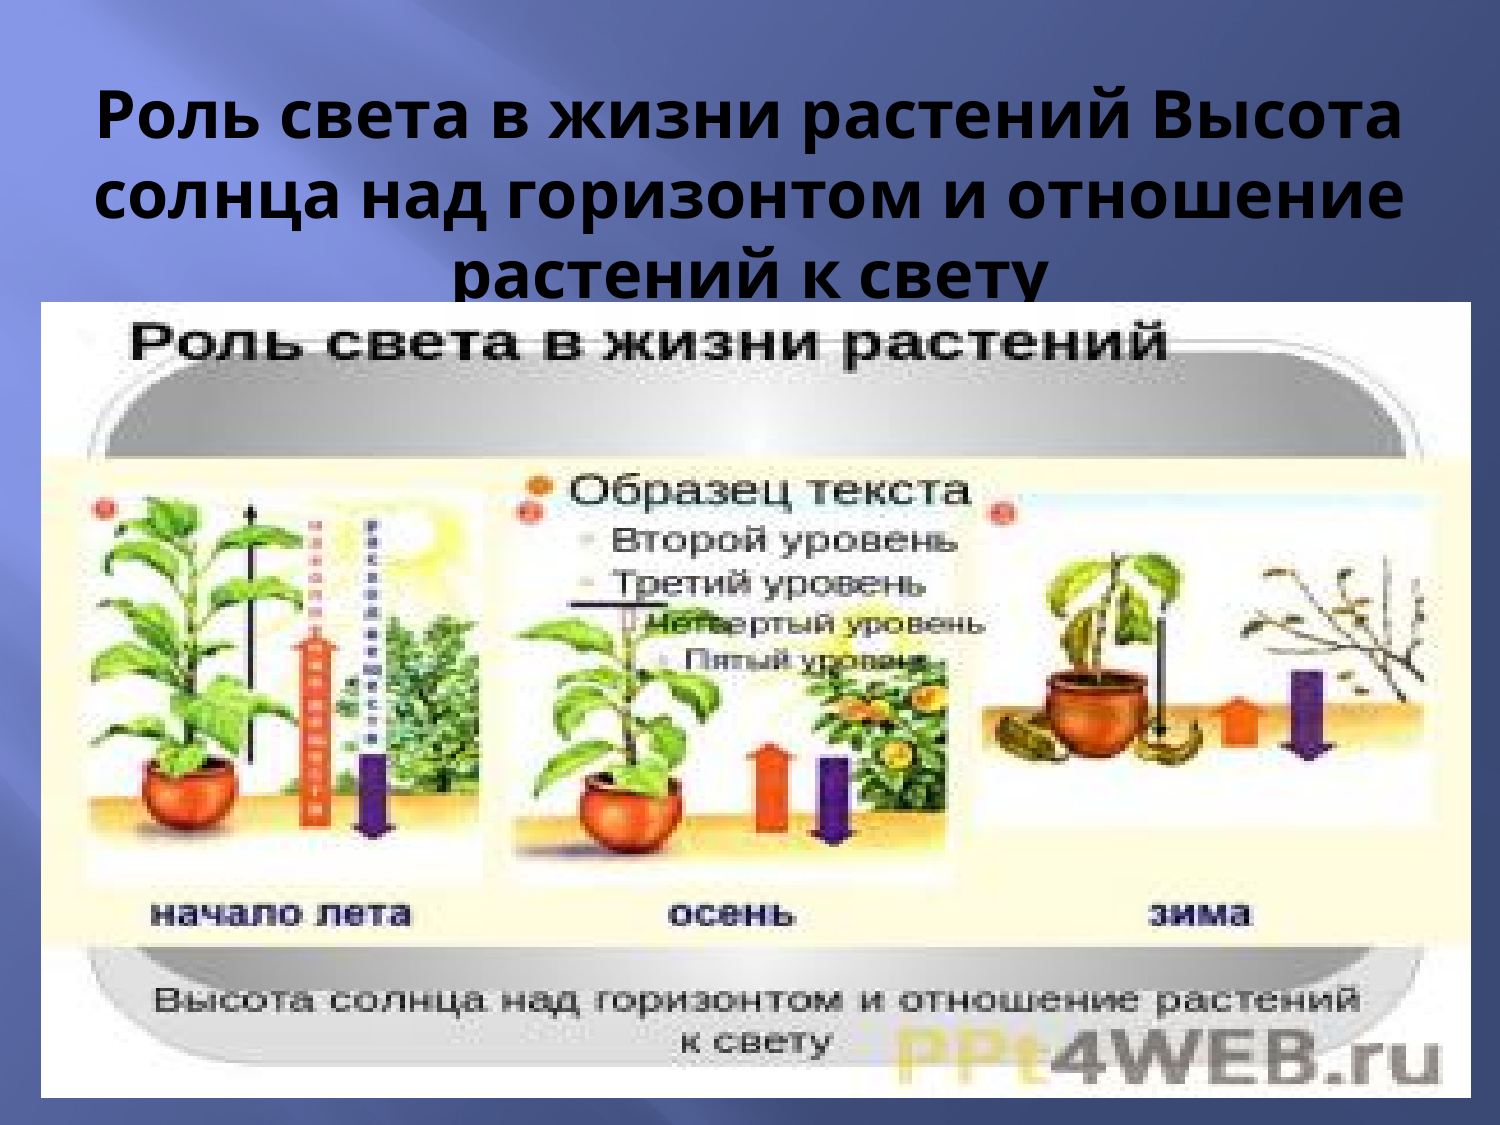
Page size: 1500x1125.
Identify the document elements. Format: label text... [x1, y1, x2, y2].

picture [41, 302, 1471, 1098]
title Роль света в жизни растений Высота солнца над горизонтом и отношение растений к свету [75, 45, 1425, 302]
